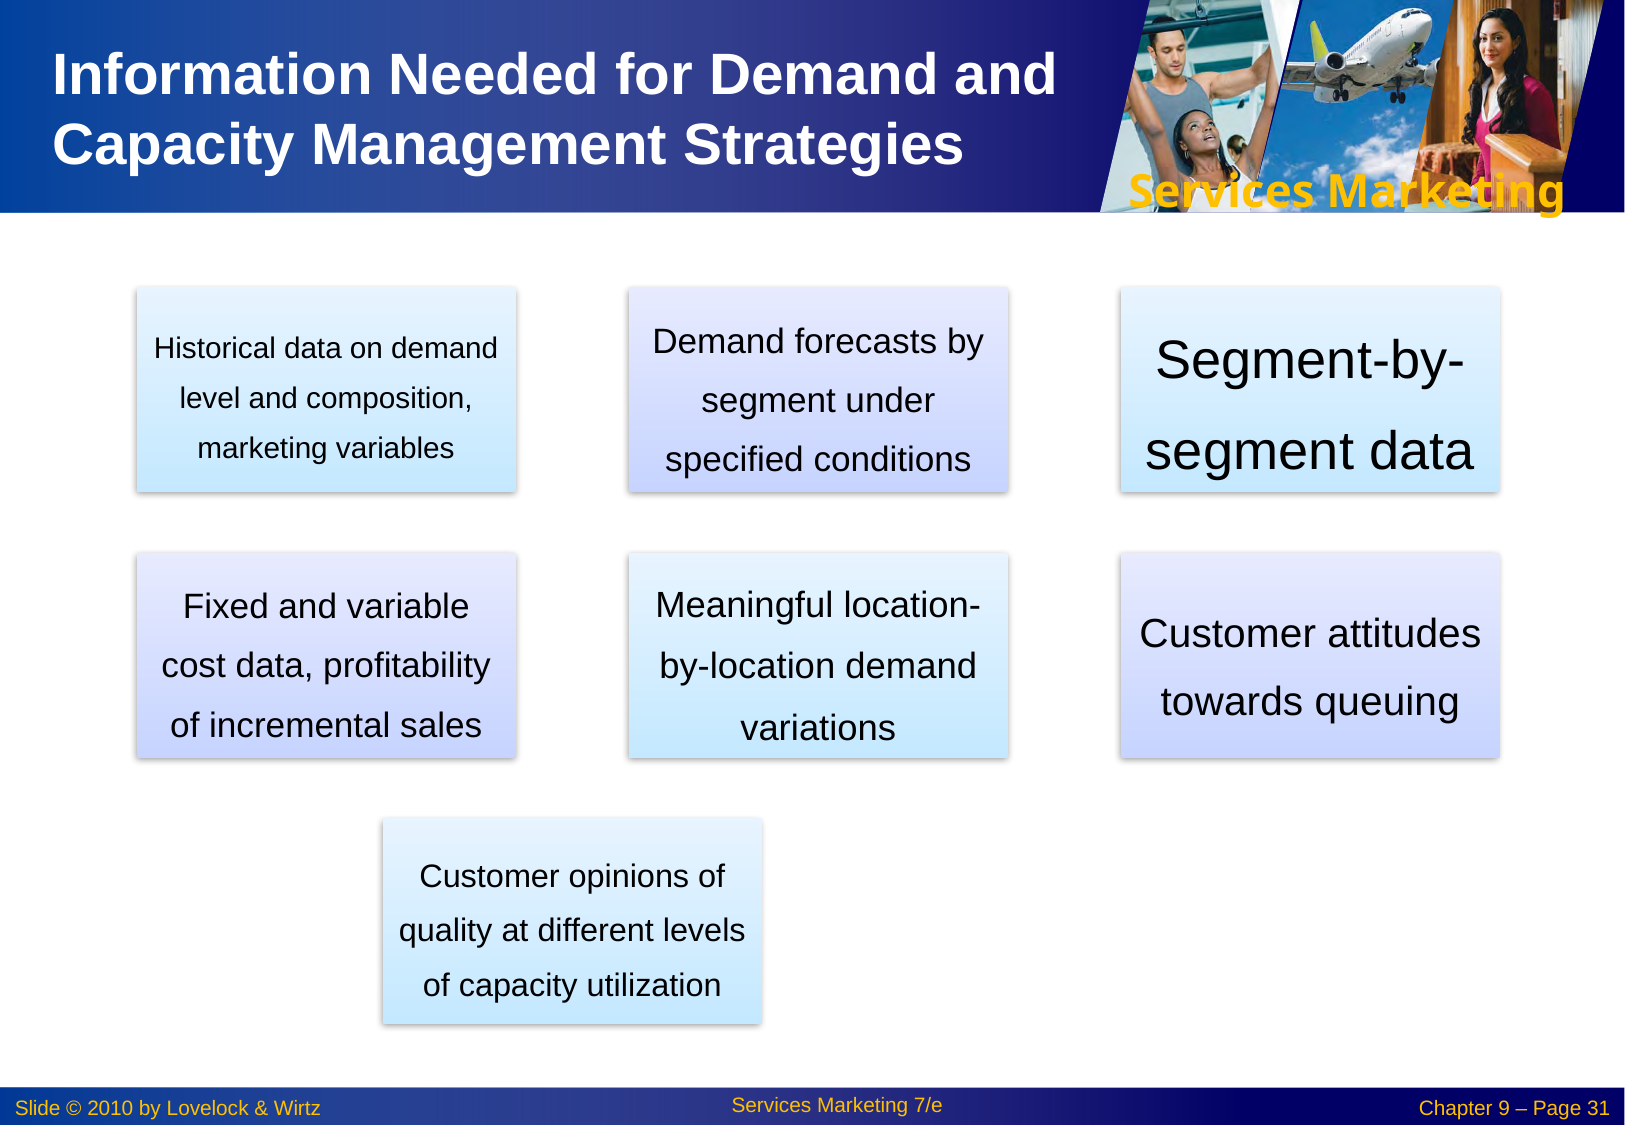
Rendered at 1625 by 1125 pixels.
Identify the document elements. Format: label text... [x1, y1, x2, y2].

picture [1546, 187, 1556, 202]
title Information Needed for Demand and Capacity Management Strategies [36, 37, 1088, 176]
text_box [136, 287, 1500, 1038]
picture [1162, 186, 1172, 192]
picture [1100, 0, 1604, 213]
